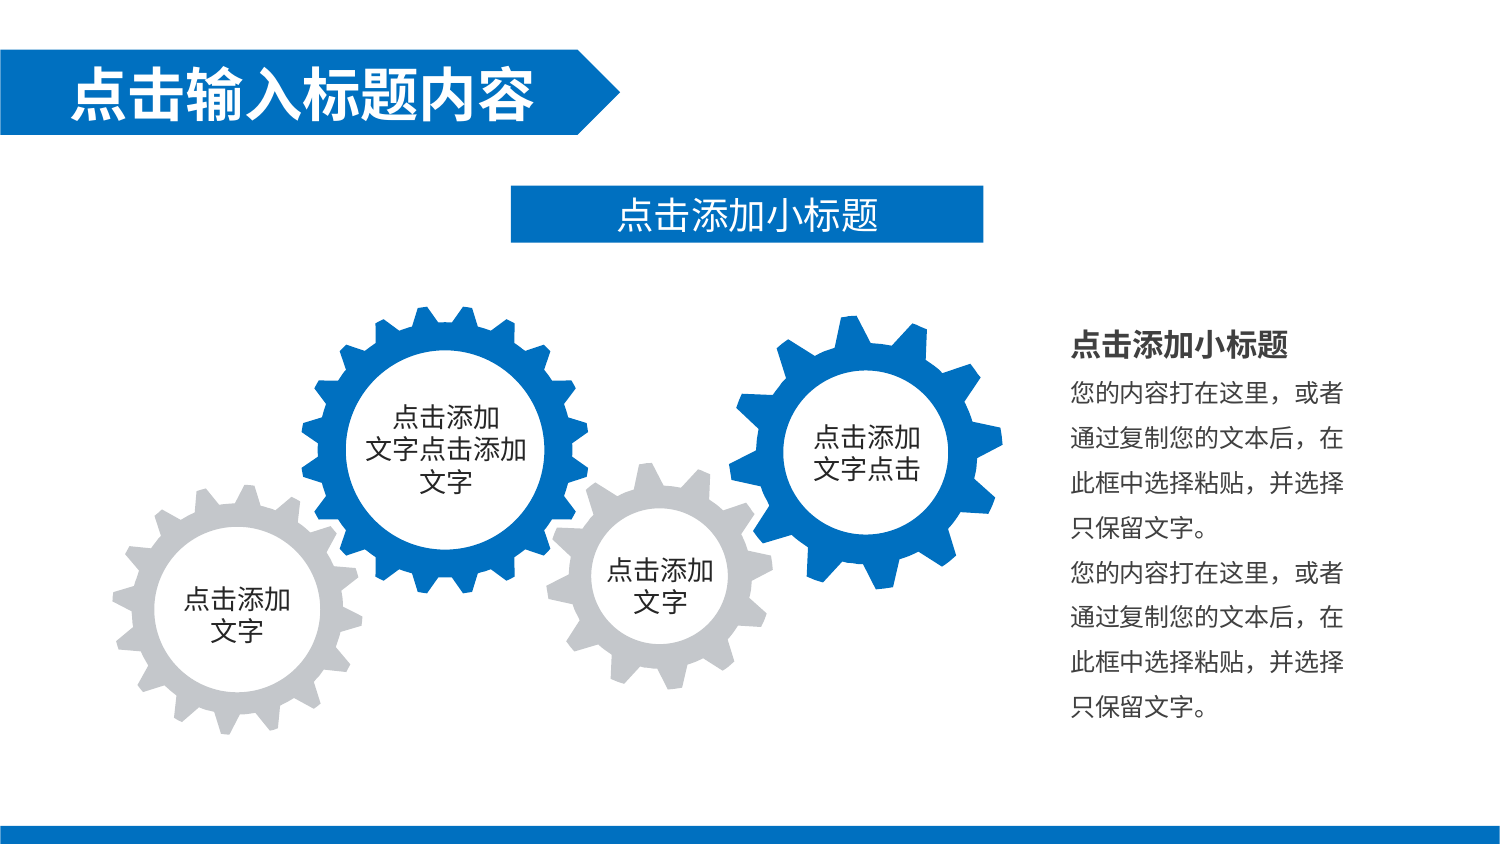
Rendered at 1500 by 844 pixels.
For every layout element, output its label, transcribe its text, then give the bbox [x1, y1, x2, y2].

text_box 点击添加 文字点击 [784, 414, 948, 491]
text_box 点击添加 文字点击添加 文字 [348, 394, 544, 503]
text_box 点击输入标题内容 [54, 51, 551, 136]
text_box [301, 306, 589, 594]
text_box 点击添加小标题 您的内容打在这里，或者通过复制您的文本后，在此框中选择粘贴，并选择只保留文字。 您的内容打在这里，或者通过复制您的文本后，在此框中选择粘贴，并选择只保留文字。 [1058, 300, 1378, 728]
text_box 点击添加 文字 [592, 547, 727, 624]
text_box [0, 824, 1500, 844]
text_box [728, 315, 1003, 590]
text_box [0, 47, 623, 137]
text_box [546, 462, 773, 690]
text_box 点击添加 文字 [168, 576, 307, 653]
text_box [112, 484, 363, 735]
text_box 点击添加小标题 [510, 185, 984, 243]
